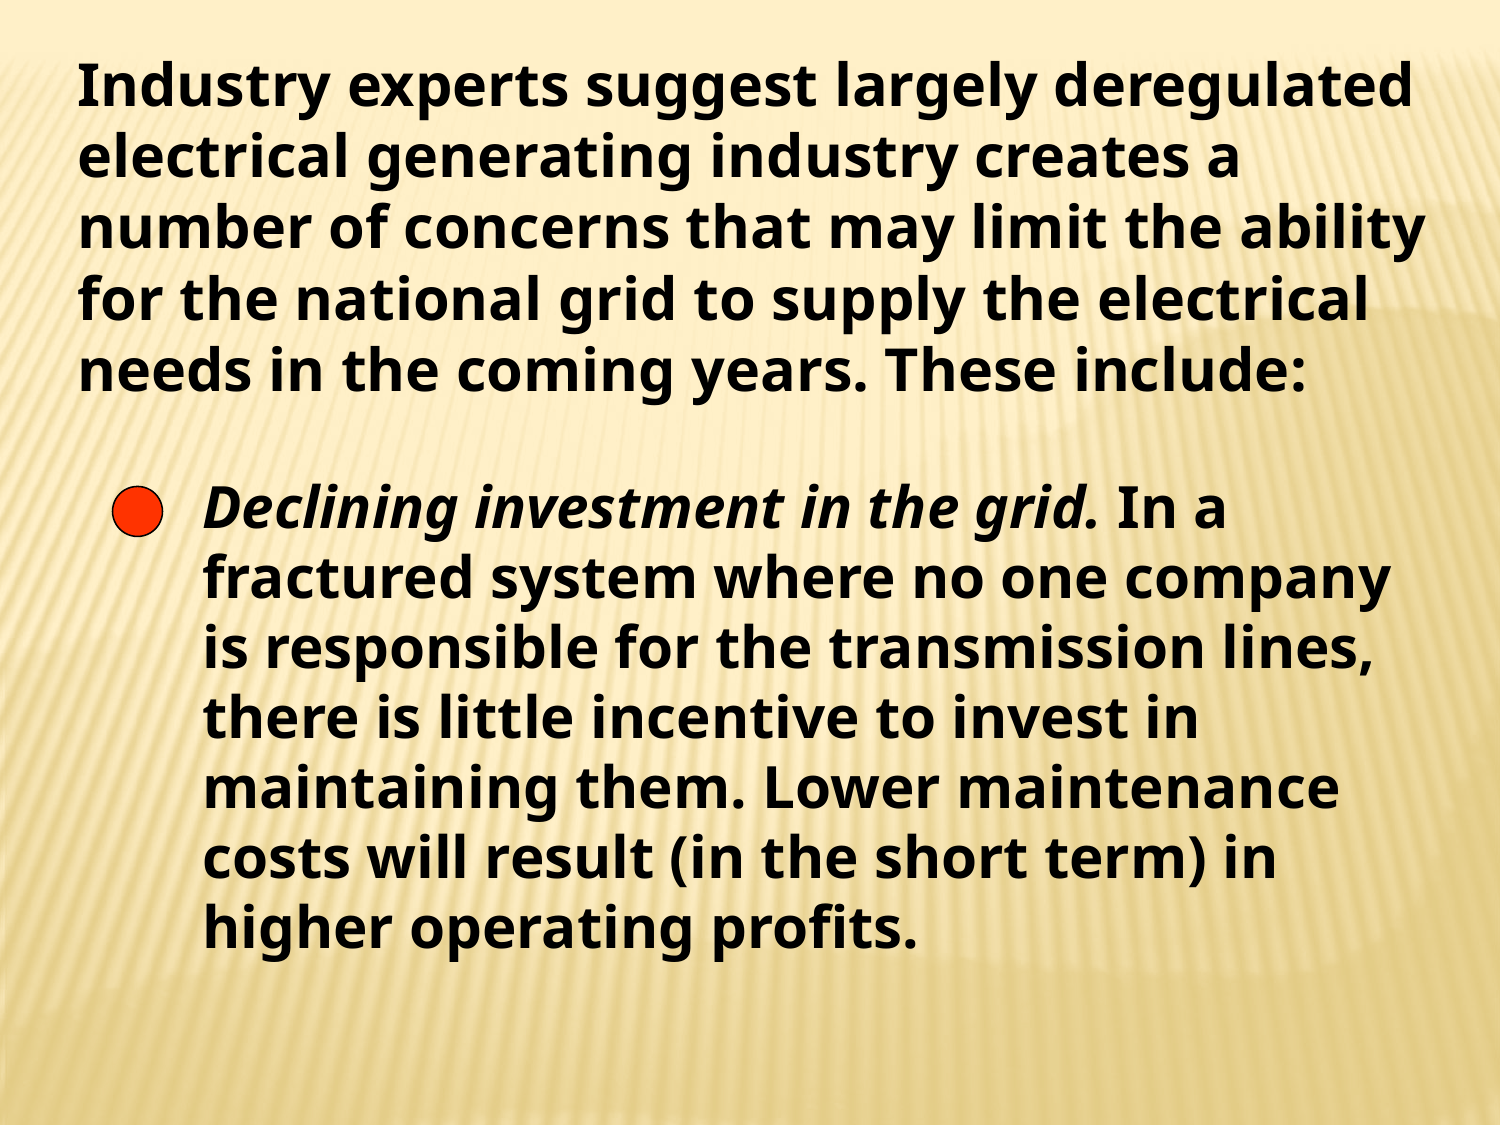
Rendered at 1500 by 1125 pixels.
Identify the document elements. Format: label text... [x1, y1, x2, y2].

text_box Industry experts suggest largely deregulated electrical generating industry creates a number of concerns that may limit the ability for the national grid to supply the electrical needs in the coming years. These include: [62, 37, 1450, 413]
text_box [112, 486, 163, 537]
text_box Declining investment in the grid. In a fractured system where no one company is responsible for the transmission lines, there is little incentive to invest in maintaining them. Lower maintenance costs will result (in the short term) in higher operating profits. [187, 462, 1413, 968]
